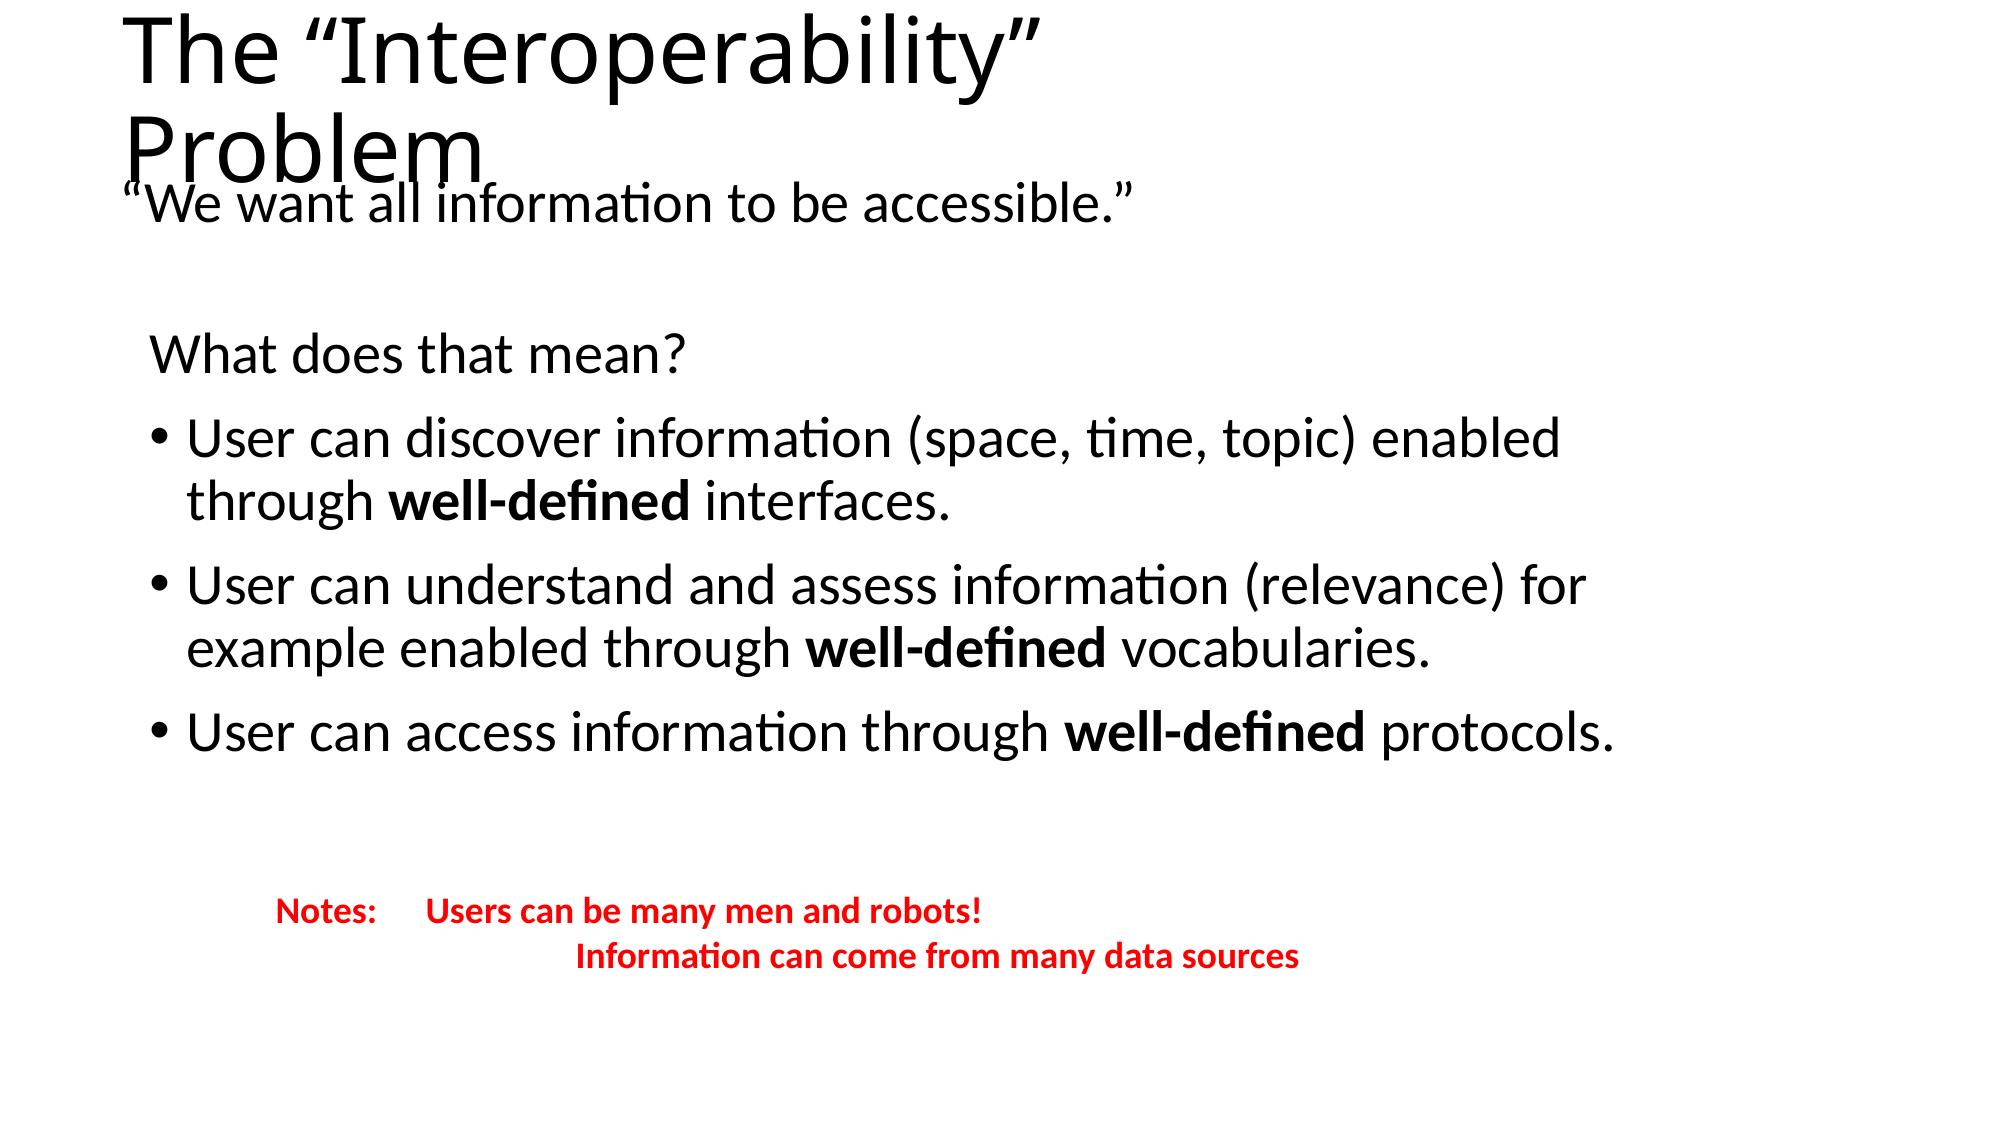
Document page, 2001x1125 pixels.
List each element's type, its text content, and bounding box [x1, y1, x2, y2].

list “We want all information to be accessible.” [104, 164, 1373, 255]
text_box Notes: Users can be many men and robots! Information can come from many data sources [260, 878, 1316, 984]
list What does that mean? User can discover information (space, time, topic) enabled through well-defined interfaces. User can understand and assess information (relevance) for example enabled through well-defined vocabularies. User can access information through well-defined protocols. [134, 316, 1637, 879]
title The “Interoperability” Problem [107, 32, 1391, 175]
